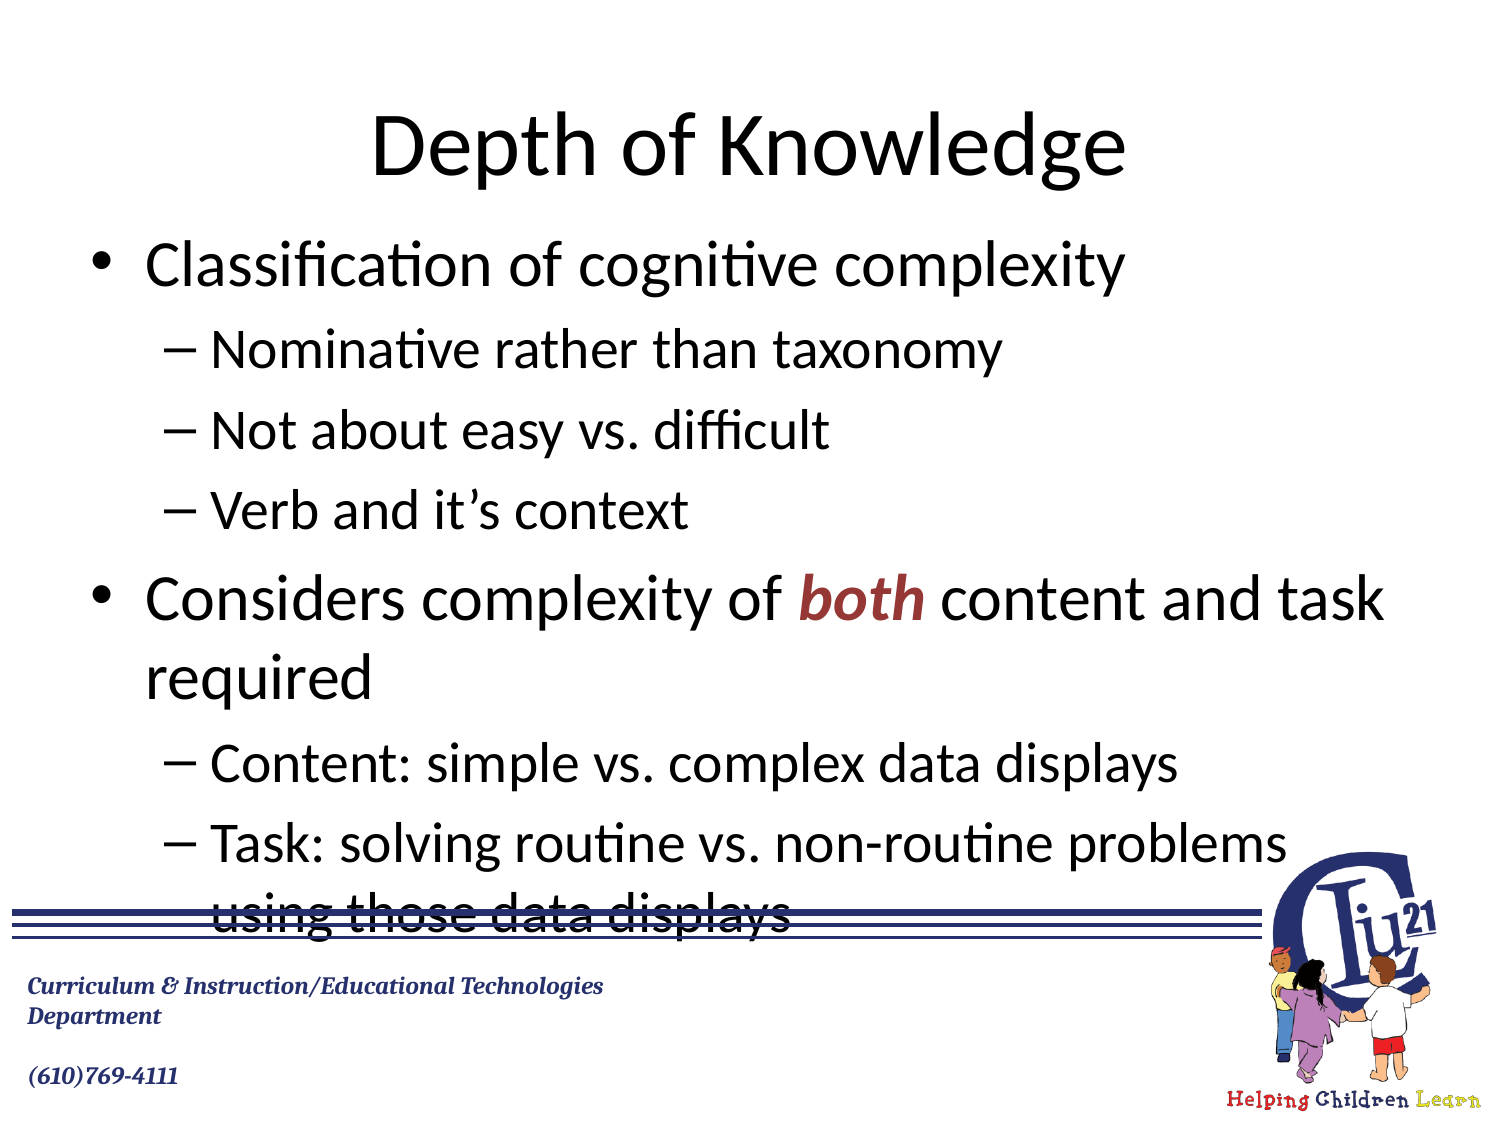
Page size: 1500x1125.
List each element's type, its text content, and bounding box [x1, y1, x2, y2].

title Depth of Knowledge [75, 45, 1425, 212]
list Classification of cognitive complexity Nominative rather than taxonomy Not about easy vs. difficult Verb and it’s context Considers complexity of both content and task required Content: simple vs. complex data displays Task: solving routine vs. non-routine problems using those data displays [75, 212, 1425, 835]
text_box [12, 837, 1500, 1121]
